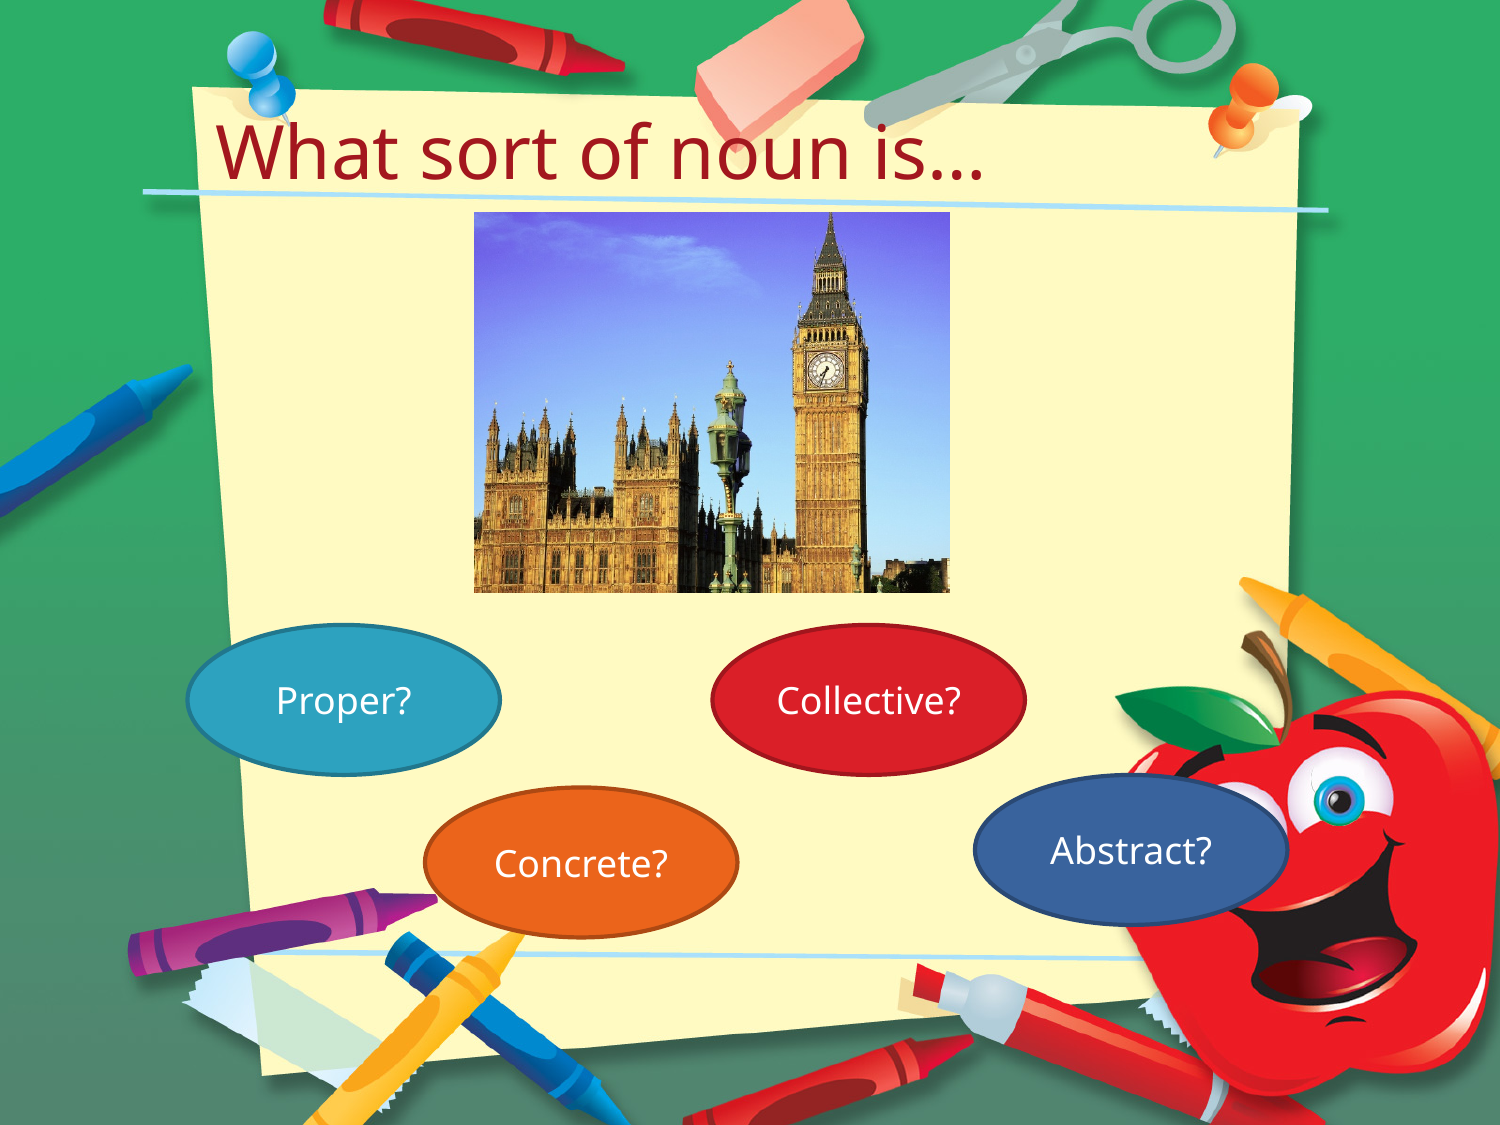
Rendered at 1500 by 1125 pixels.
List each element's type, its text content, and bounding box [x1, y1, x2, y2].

text_box Concrete? [422, 785, 740, 940]
title What sort of noun is… [200, 112, 1500, 188]
picture [0, 0, 1500, 1125]
text_box Collective? [710, 622, 1028, 778]
text_box Proper? [185, 622, 503, 778]
text_box Abstract? [972, 772, 1290, 928]
